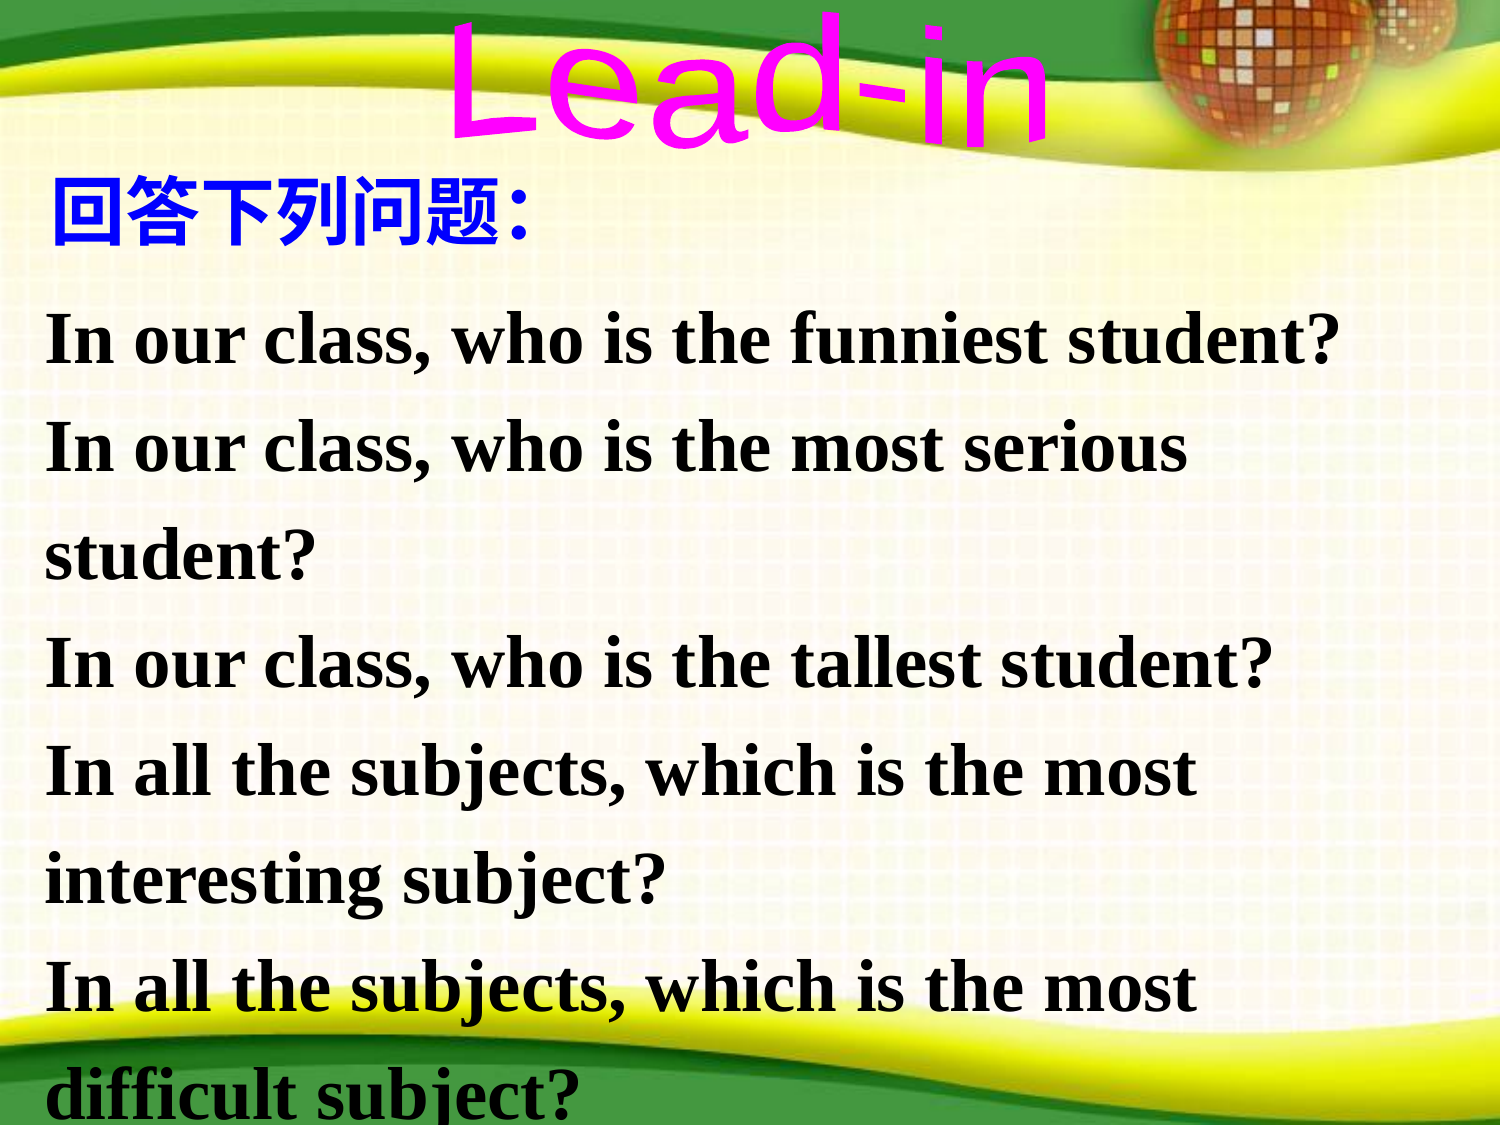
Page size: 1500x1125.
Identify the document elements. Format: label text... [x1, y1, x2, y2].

text_box In our class, who is the funniest student? In our class, who is the most serious student? In our class, who is the tallest student? In all the subjects, which is the most interesting subject? In all the subjects, which is the most difficult subject? [29, 263, 1477, 1125]
picture [0, 0, 1500, 1125]
text_box 回答下列问题： [35, 139, 620, 263]
